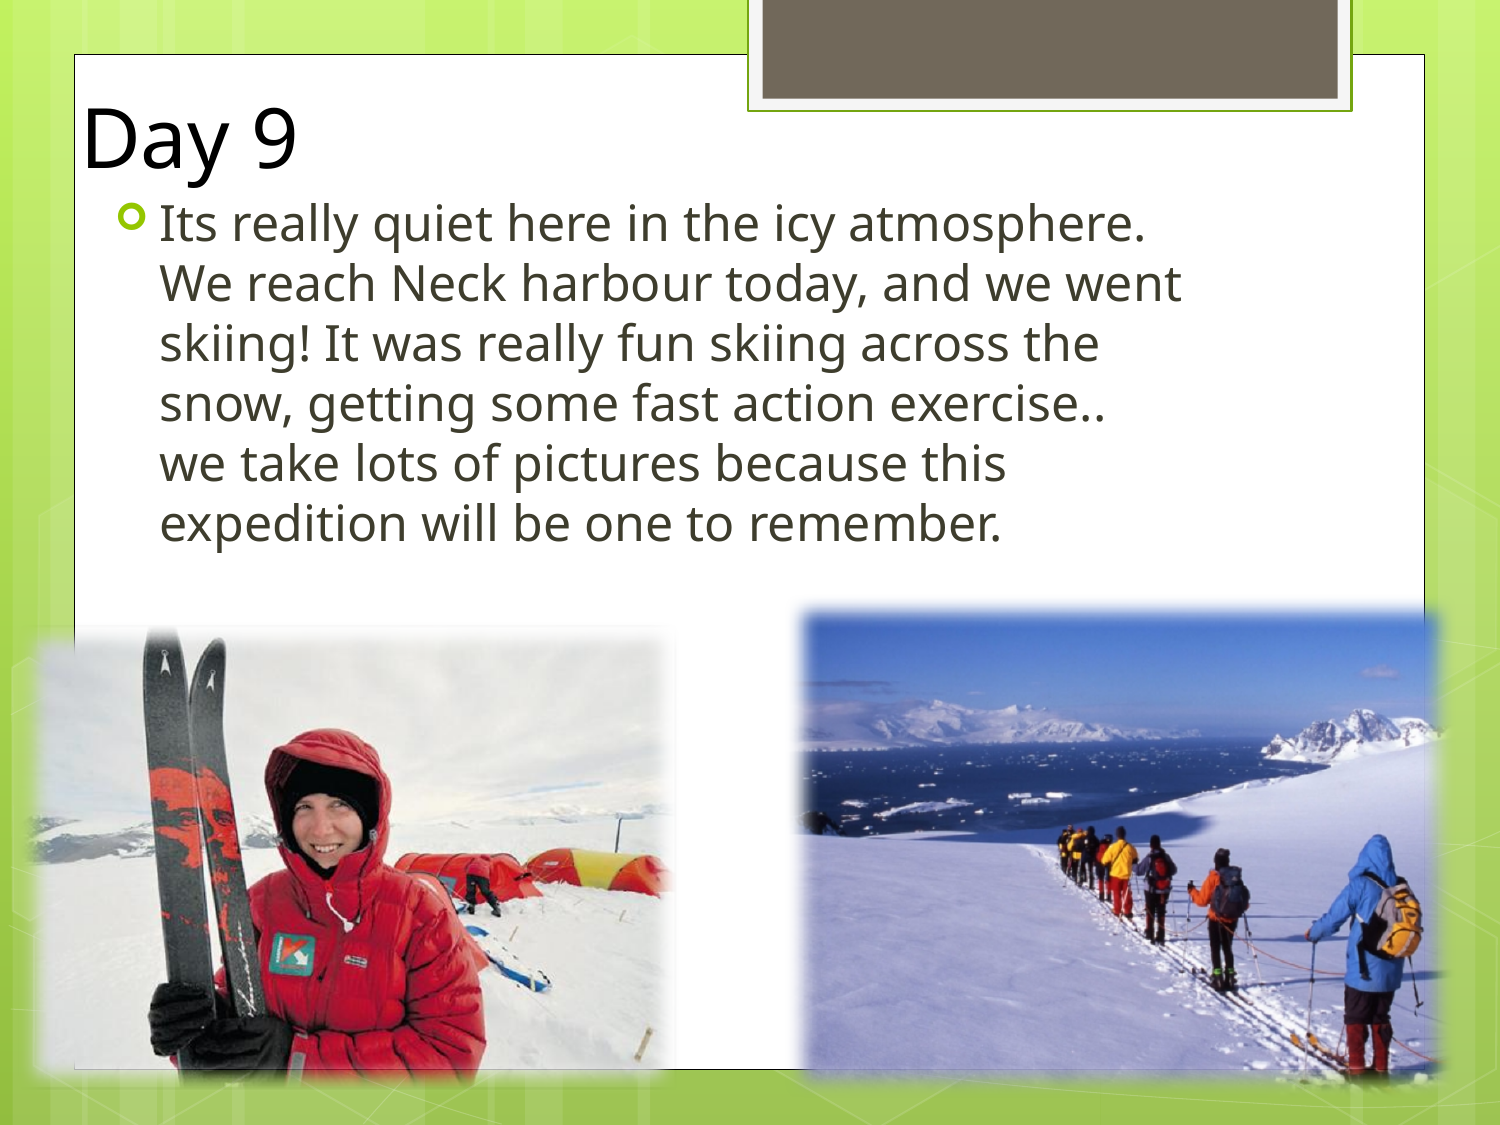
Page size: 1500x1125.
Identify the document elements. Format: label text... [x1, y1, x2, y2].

list Its really quiet here in the icy atmosphere. We reach Neck harbour today, and we went skiing! It was really fun skiing across the snow, getting some fast action exercise.. we take lots of pictures because this expedition will be one to remember. [88, 113, 1201, 690]
title Day 9 [64, 5, 1218, 193]
picture [785, 594, 1456, 1098]
picture [17, 621, 680, 1094]
